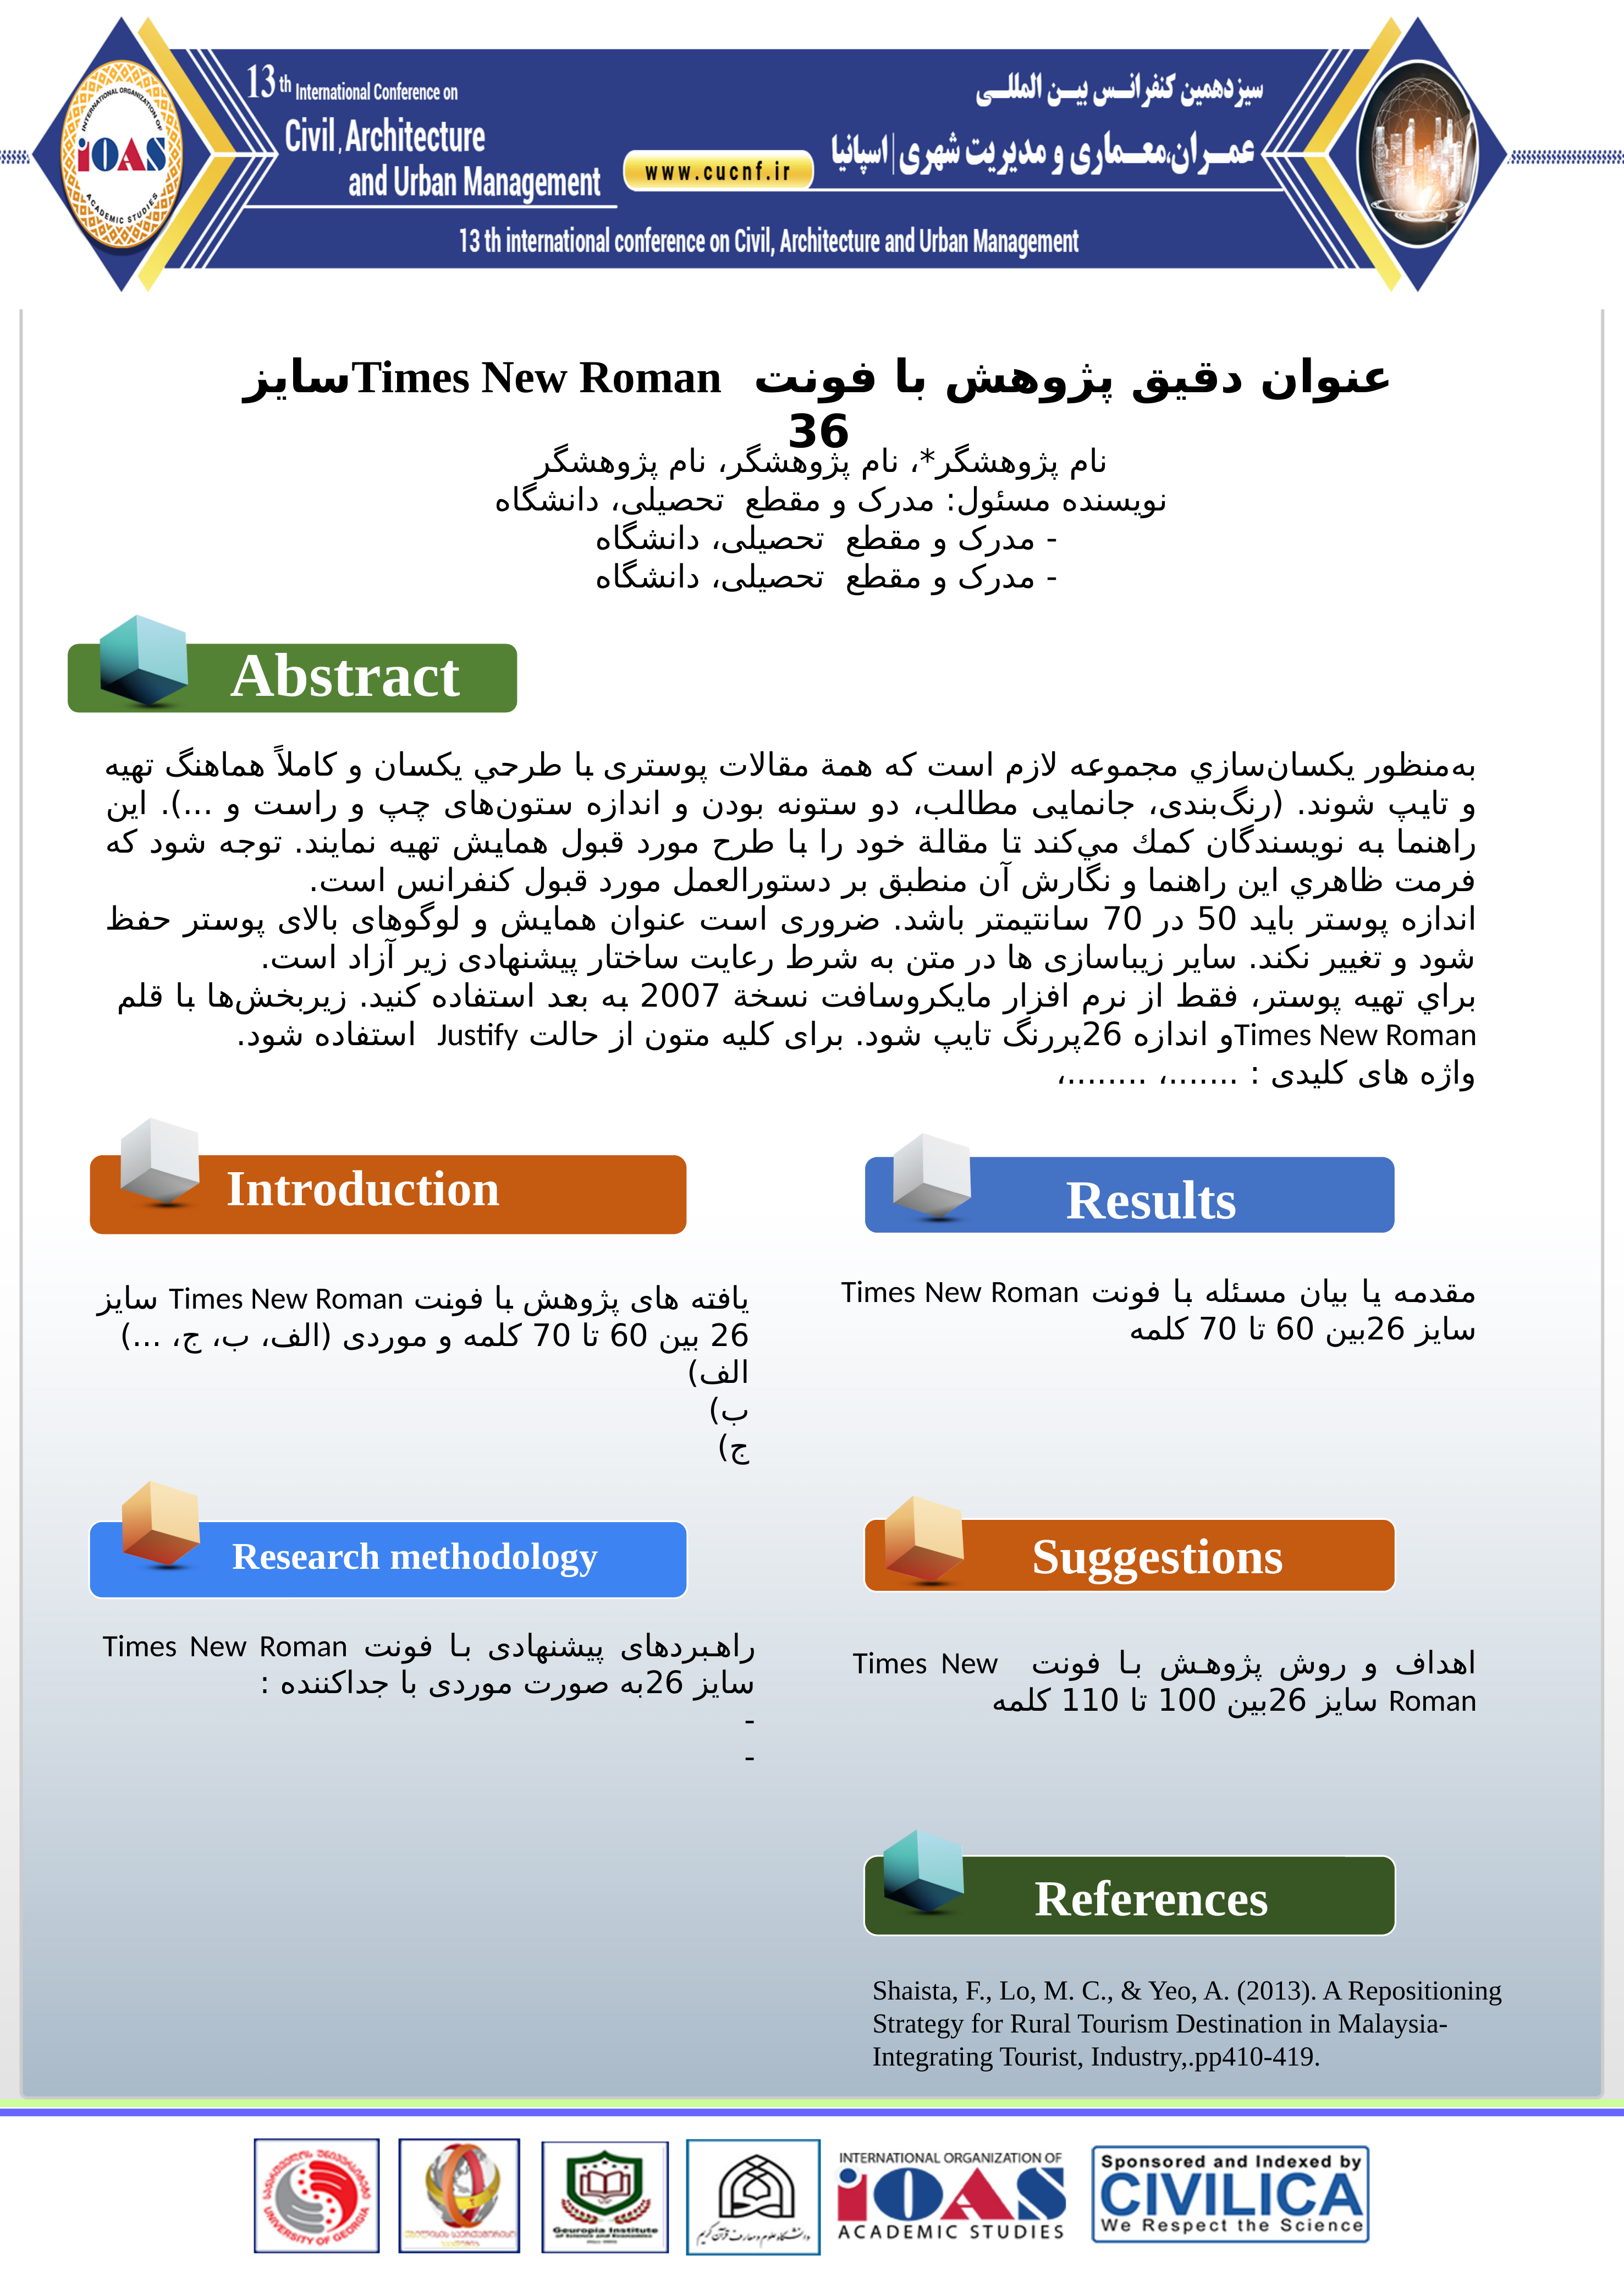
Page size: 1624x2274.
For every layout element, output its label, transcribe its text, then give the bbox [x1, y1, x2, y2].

text_box References [1026, 1860, 1290, 1930]
text_box مقدمه یا بیان مسئله با فونت Times New Roman سایز 26بین 60 تا 70 کلمه [831, 1267, 1485, 1350]
text_box [88, 1153, 689, 1236]
text_box [863, 1855, 1397, 1936]
text_box [65, 642, 519, 715]
text_box یافته های پژوهش با فونت Times New Roman سایز 26 بین 60 تا 70 کلمه و موردی (الف، ب، ج، ...) الف) ب) ج) [89, 1274, 758, 1468]
text_box Suggestions [1023, 1519, 1293, 1588]
text_box Results [1058, 1160, 1258, 1234]
text_box راهبردهای پیشنهادی با فونت Times New Roman سایز 26به صورت موردی با جداکننده : - - [89, 1621, 764, 1778]
picture [0, 0, 1624, 2274]
text_box Research methodology [210, 1527, 621, 1581]
text_box اهداف و روش پژوهش با فونت Times New Roman سایز 26بین 100 تا 110 کلمه [838, 1638, 1485, 1721]
text_box Introduction [218, 1151, 509, 1220]
text_box [863, 1155, 1397, 1235]
text_box [88, 1520, 689, 1600]
text_box به‌منظور يكسان‌سازي مجموعه لازم است كه همة مقالات پوستری با طرحي يكسان و كاملاً هماهنگ تهيه و تايپ شوند. (رنگ‌بندی، جانمایی مطالب، دو ستونه بودن و اندازه ستون‌های چپ و راست و ...). اين راهنما به نويسندگان كمك مي‌كند تا مقالة خود را با طرح مورد قبول همایش تهيه نمايند. توجه شود كه فرمت ظاهري اين راهنما و نگارش آن منطبق بر دستورالعمل مورد قبول کنفرانس است. اندازه پوستر باید 50 در 70 سانتیمتر باشد. ضروری است عنوان همایش و لوگوهای بالای پوستر حفظ شود و تغییر نکند. سایر زیباسازی ها در متن به شرط رعایت ساختار پیشنهادی زیر آزاد است. براي تهیه پوستر، فقط از نرم افزار مايكروسافت نسخة 2007 به بعد استفاده كنيد. زيربخش‌ها با قلم Times New Romanو اندازه 26پررنگ تايپ شود. برای کلیه متون از حالت Justify استفاده شود. واژه های کلیدی : .......، ........، [96, 739, 1485, 1095]
text_box نام پژوهشگر*، نام پژوهشگر، نام پژوهشگر نویسنده مسئول: مدرک و مقطع تحصیلی، دانشگاه - مدرک و مقطع تحصیلی، دانشگاه - مدرک و مقطع تحصیلی، دانشگاه [179, 436, 1464, 598]
text_box عنوان دقیق پژوهش با فونت Times New Romanسایز 36 [206, 343, 1432, 436]
text_box Abstract [222, 630, 469, 713]
text_box [863, 1518, 1397, 1593]
text_box Shaista, F., Lo, M. C., & Yeo, A. (2013). A Repositioning Strategy for Rural Tourism Destination in Malaysia- Integrating Tourist, Industry,.pp410-419. [864, 1968, 1533, 2075]
